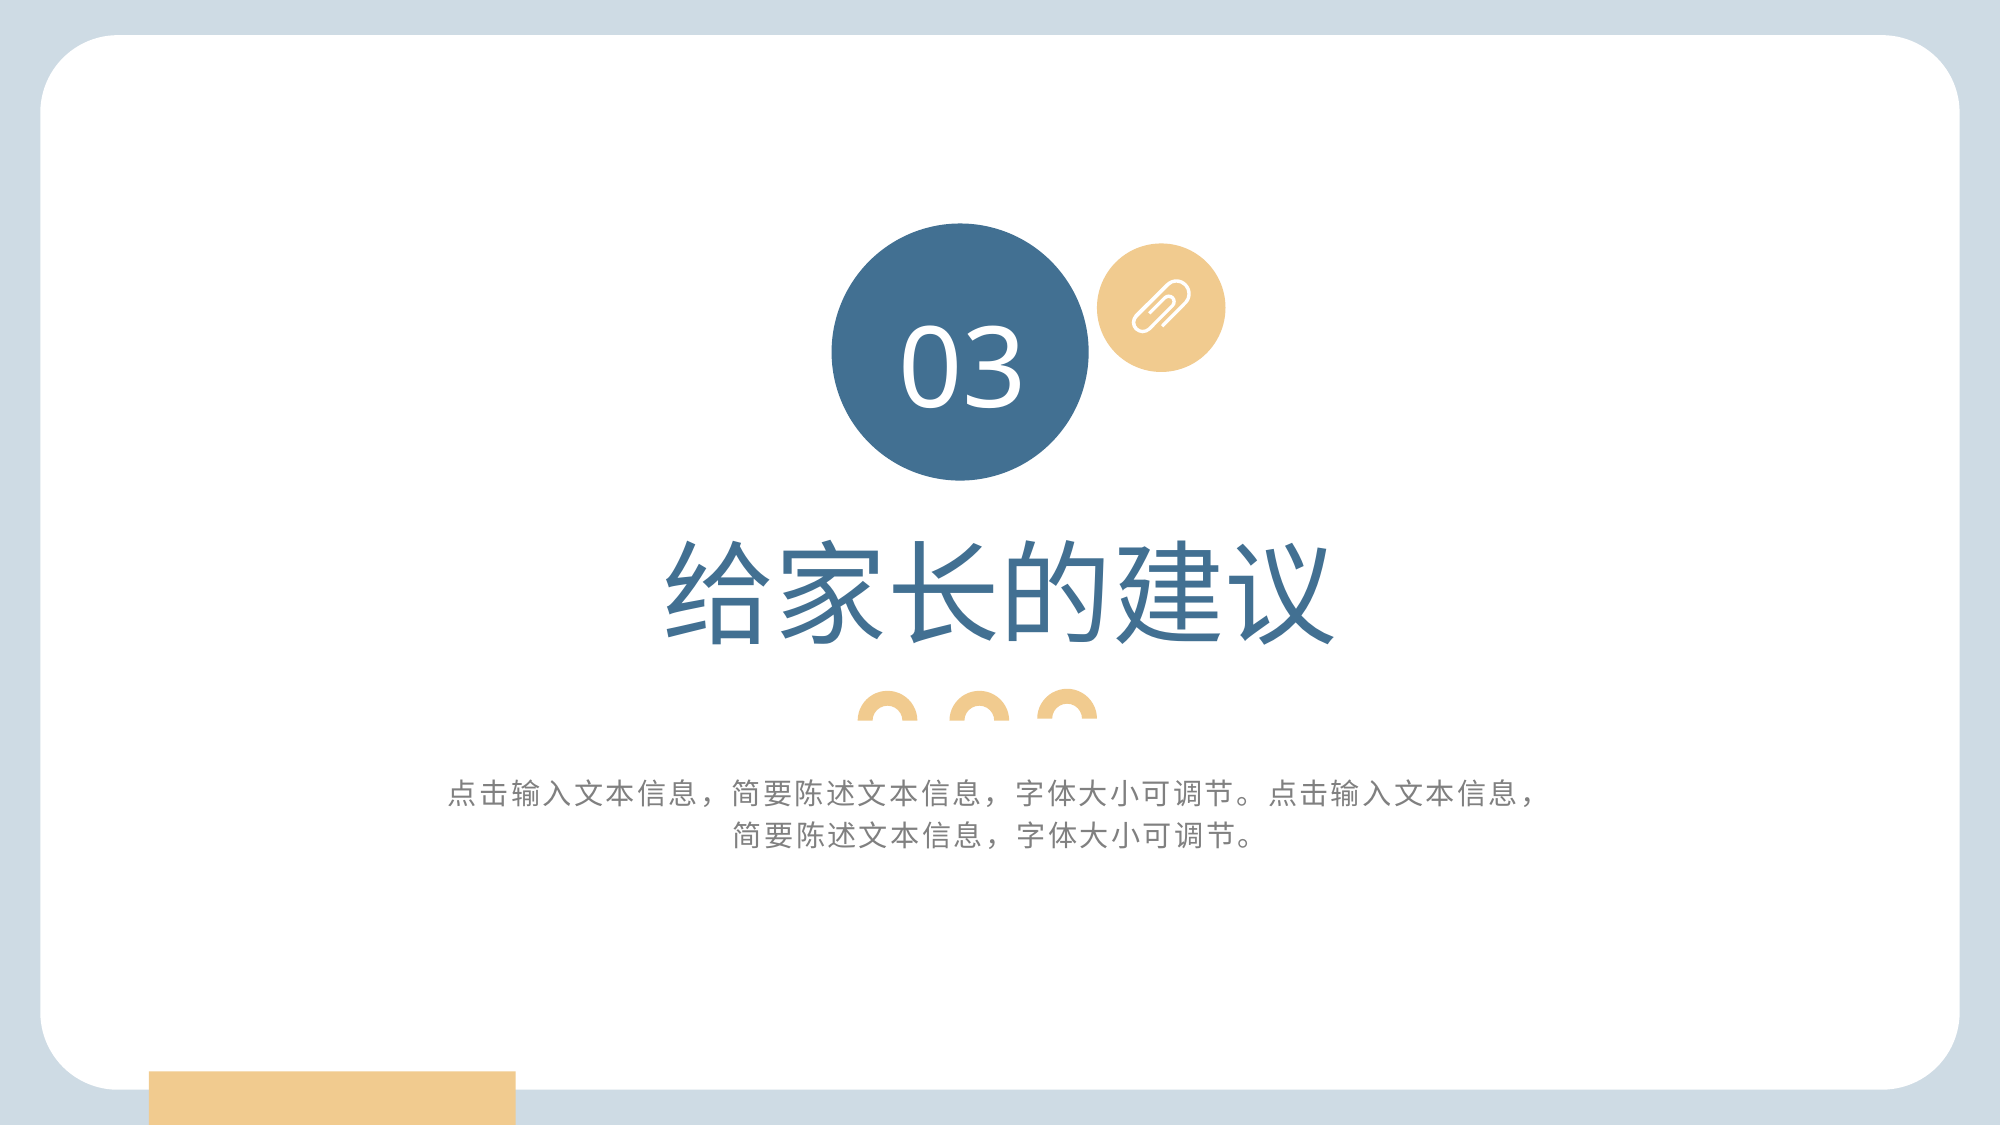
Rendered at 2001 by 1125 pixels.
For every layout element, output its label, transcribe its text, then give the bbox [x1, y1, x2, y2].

text_box 给家长的建议 [647, 515, 1353, 666]
text_box [148, 1070, 517, 1125]
text_box [1131, 279, 1191, 334]
text_box [1036, 687, 1099, 720]
text_box [856, 689, 919, 722]
text_box 03 [883, 287, 1042, 437]
text_box [1095, 242, 1227, 374]
text_box 点击输入文本信息，简要陈述文本信息，字体大小可调节。点击输入文本信息，简要陈述文本信息，字体大小可调节。 [421, 761, 1579, 860]
text_box [948, 689, 1011, 722]
text_box [830, 222, 1090, 482]
text_box [39, 34, 1961, 1091]
